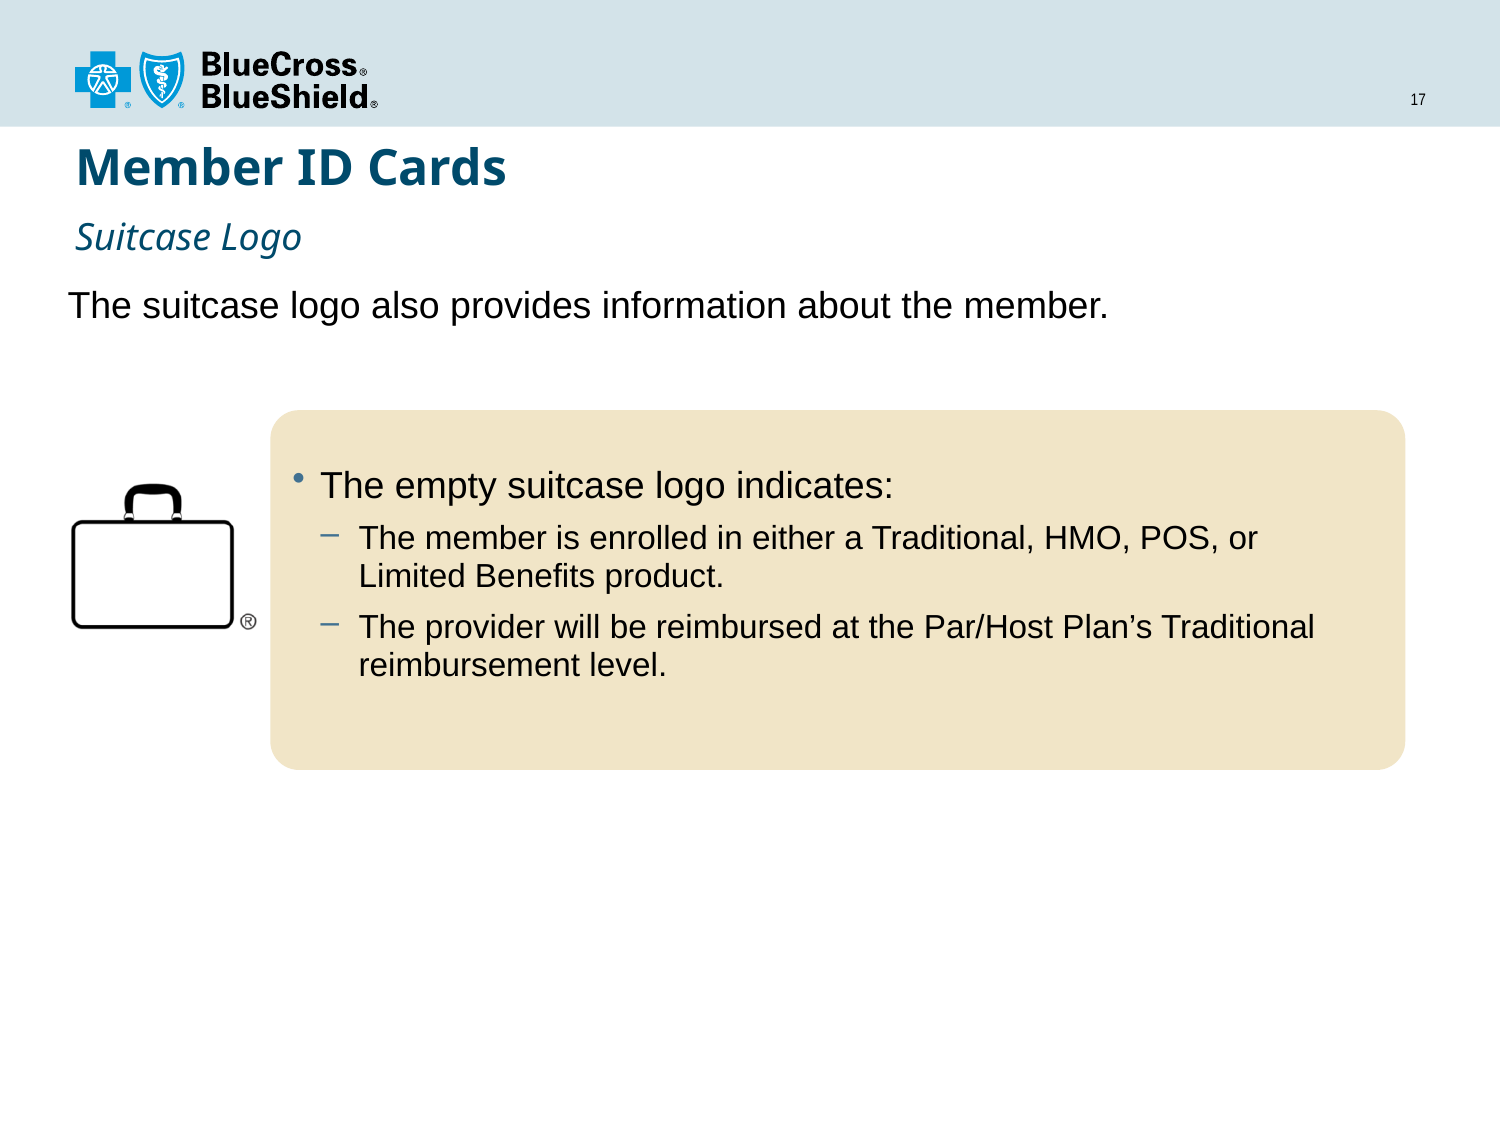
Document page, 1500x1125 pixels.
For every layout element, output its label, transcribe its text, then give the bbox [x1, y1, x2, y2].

text_box [270, 410, 1406, 770]
picture [178, 101, 185, 109]
text_box The empty suitcase logo indicates: The member is enrolled in either a Traditional, HMO, POS, or Limited Benefits product. The provider will be reimbursed at the Par/Host Plan’s Traditional reimbursement level. [276, 446, 1376, 771]
list The suitcase logo also provides information about the member. [67, 280, 1418, 394]
picture [124, 101, 131, 109]
picture [69, 480, 262, 633]
title Member ID Cards Suitcase Logo [75, 132, 1500, 245]
